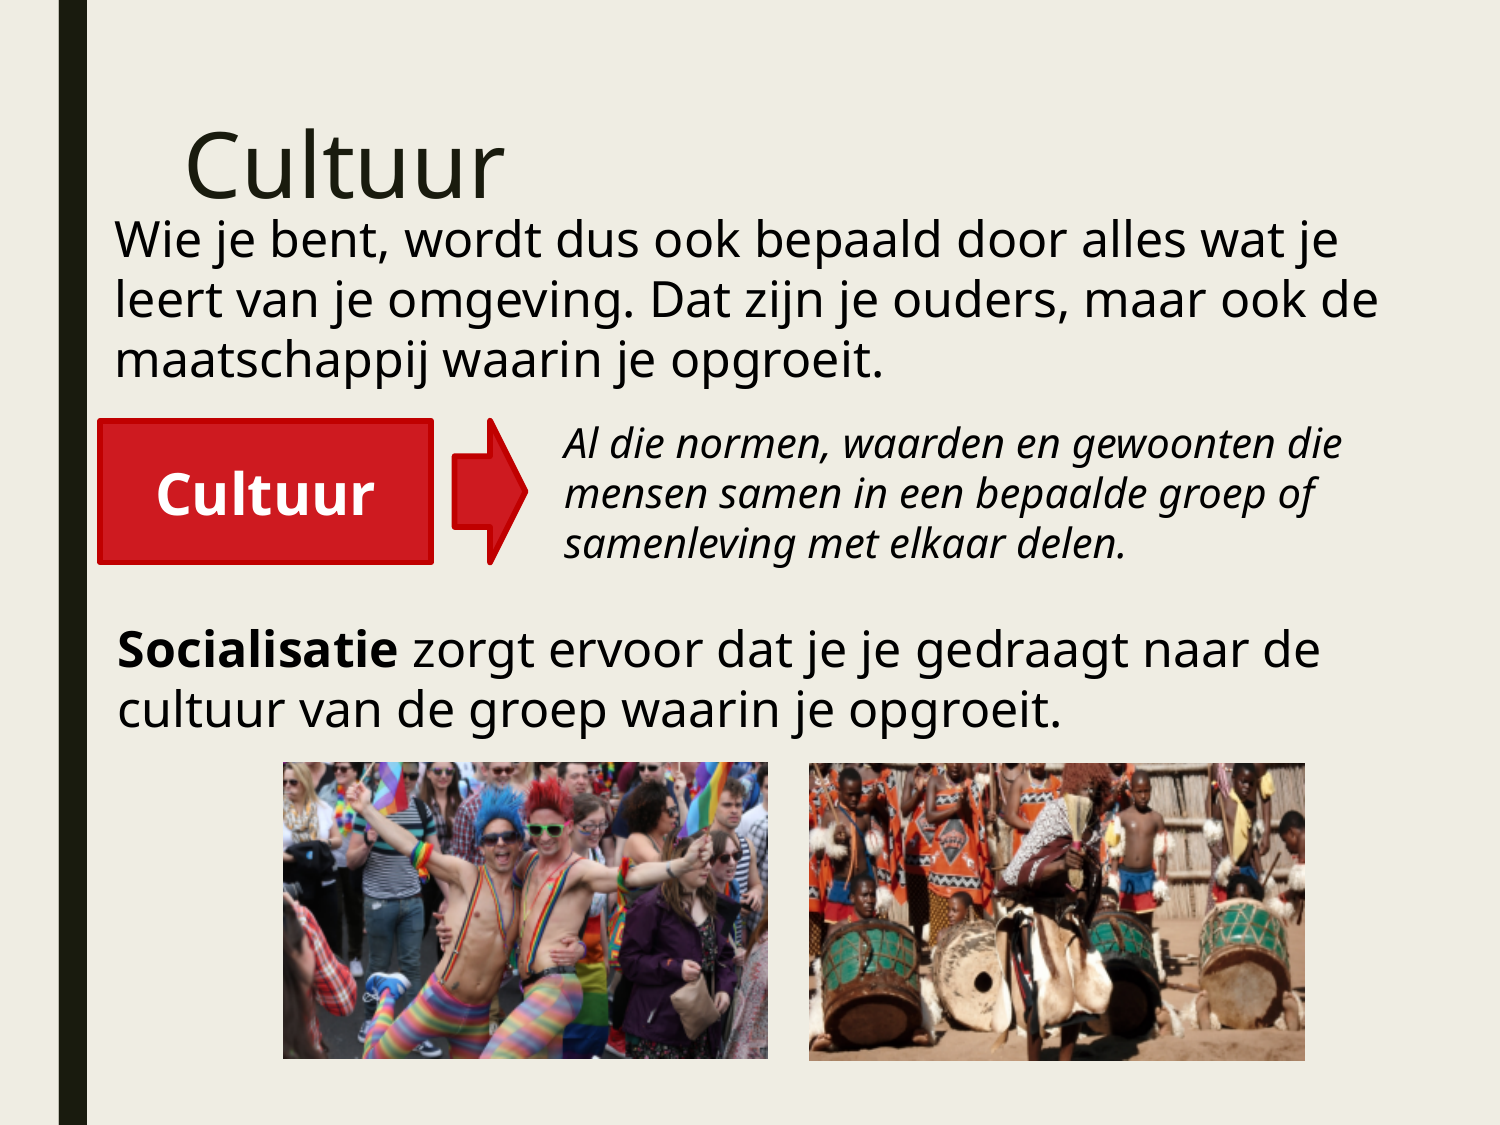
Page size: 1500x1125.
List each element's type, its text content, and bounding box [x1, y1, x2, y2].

text_box Socialisatie zorgt ervoor dat je je gedraagt naar de cultuur van de groep waarin je opgroeit. [103, 609, 1447, 745]
text_box Wie je bent, wordt dus ook bepaald door alles wat je leert van je omgeving. Dat zijn je ouders, maar ook de maatschappij waarin je opgroeit. [100, 200, 1424, 395]
picture [283, 762, 768, 1059]
picture [809, 763, 1305, 1061]
text_box [451, 417, 529, 566]
text_box Al die normen, waarden en gewoonten die mensen samen in een bepaalde groep of samenleving met elkaar delen. [549, 408, 1390, 575]
title Cultuur [168, 112, 1351, 200]
text_box Cultuur [97, 418, 434, 565]
